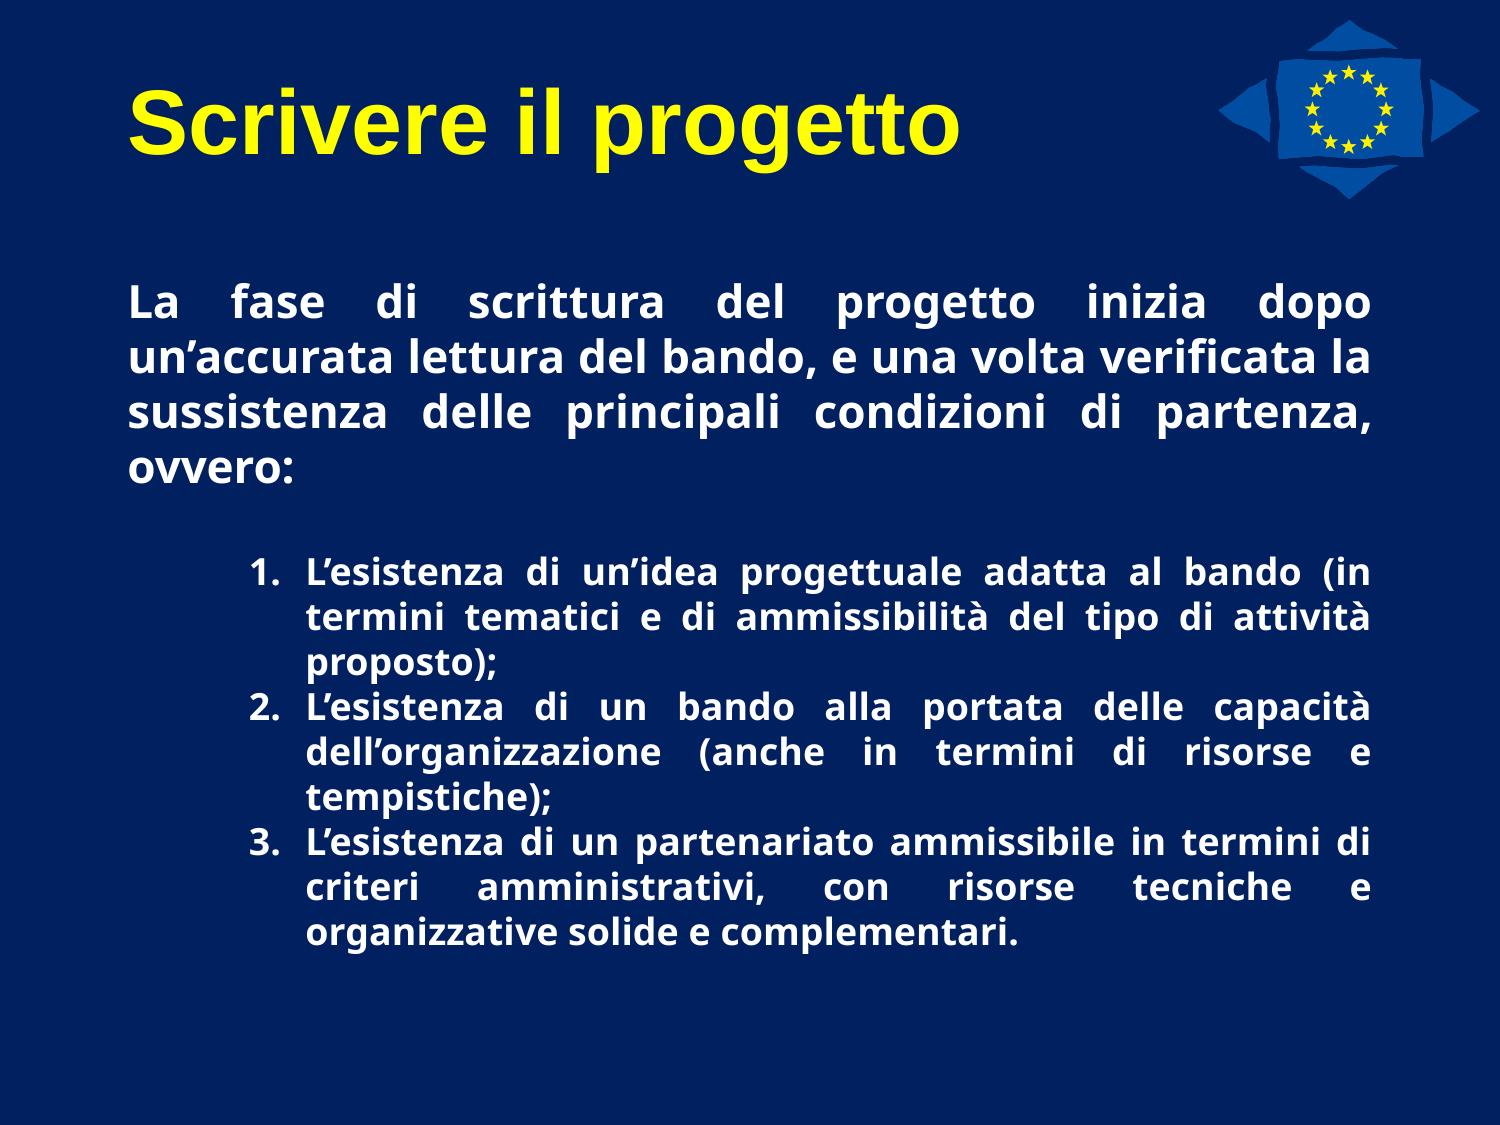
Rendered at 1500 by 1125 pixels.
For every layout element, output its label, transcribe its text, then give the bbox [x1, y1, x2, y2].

picture [1214, 17, 1484, 203]
text_box Scrivere il progetto [112, 55, 1162, 180]
text_box La fase di scrittura del progetto inizia dopo un’accurata lettura del bando, e una volta verificata la sussistenza delle principali condizioni di partenza, ovvero: L’esistenza di un’idea progettuale adatta al bando (in termini tematici e di ammissibilità del tipo di attività proposto); L’esistenza di un bando alla portata delle capacità dell’organizzazione (anche in termini di risorse e tempistiche); L’esistenza di un partenariato ammissibile in termini di criteri amministrativi, con risorse tecniche e organizzative solide e complementari. [112, 265, 1388, 961]
